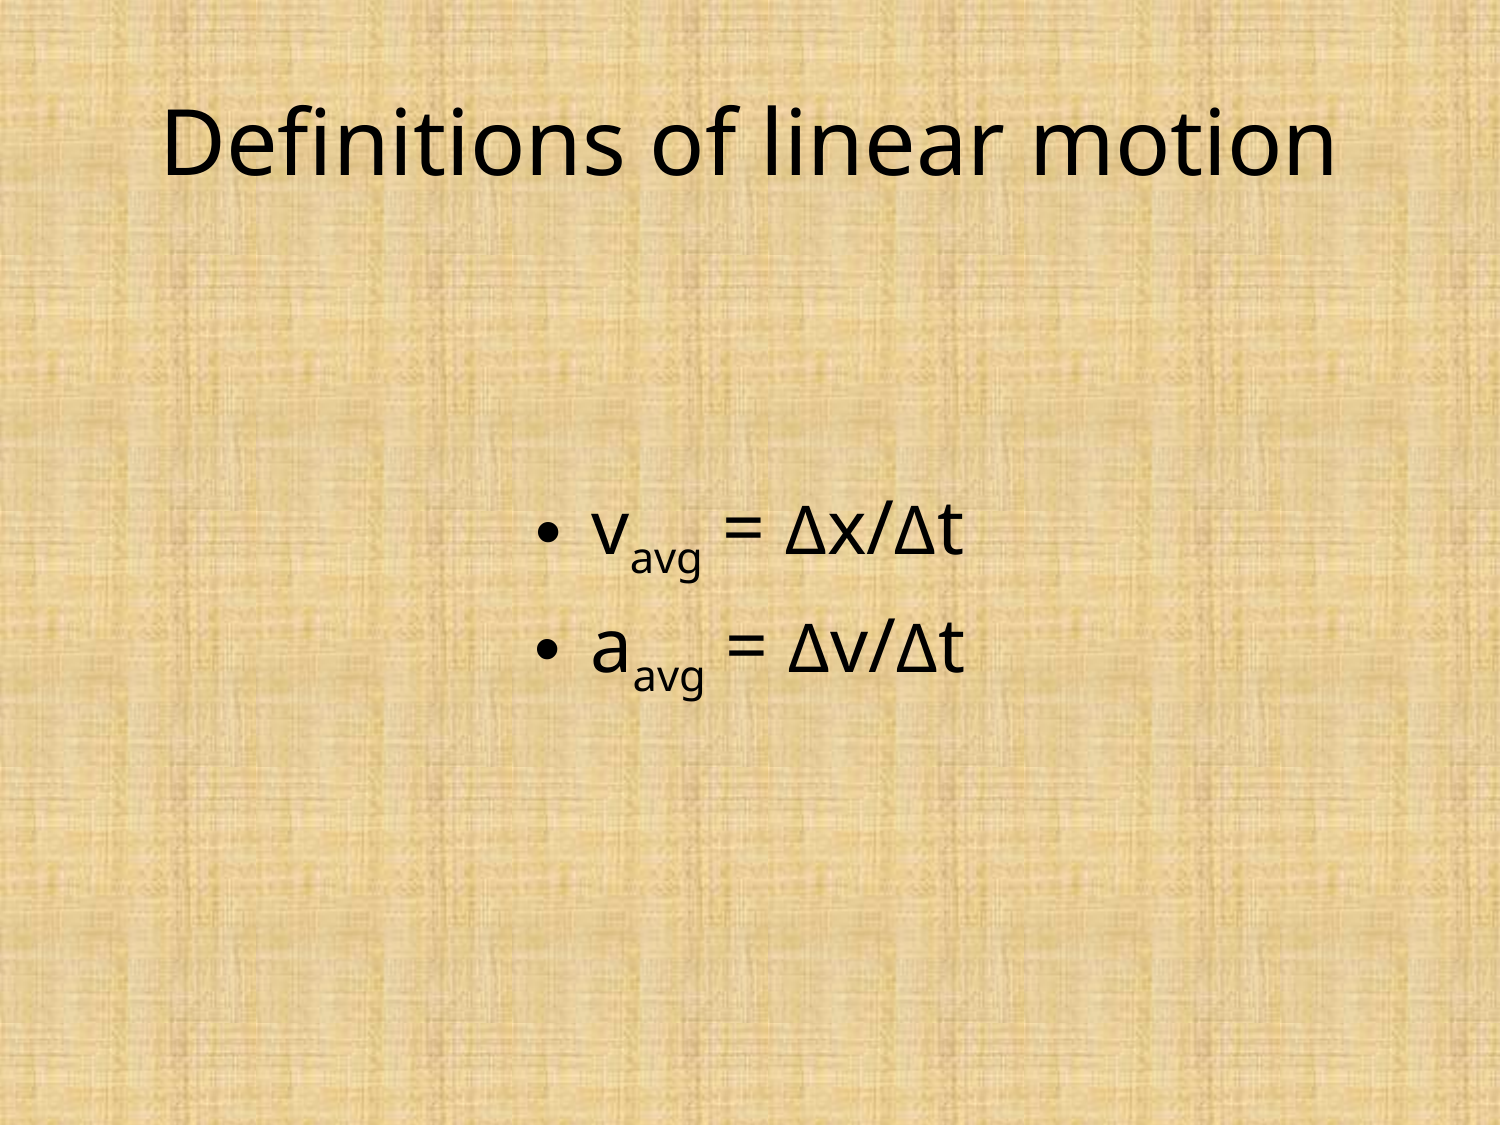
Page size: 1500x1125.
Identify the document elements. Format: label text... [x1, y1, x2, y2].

picture [0, 0, 1500, 1125]
title Definitions of linear motion [75, 45, 1425, 233]
list vavg = Δx/Δt aavg = Δv/Δt [75, 262, 1425, 1005]
